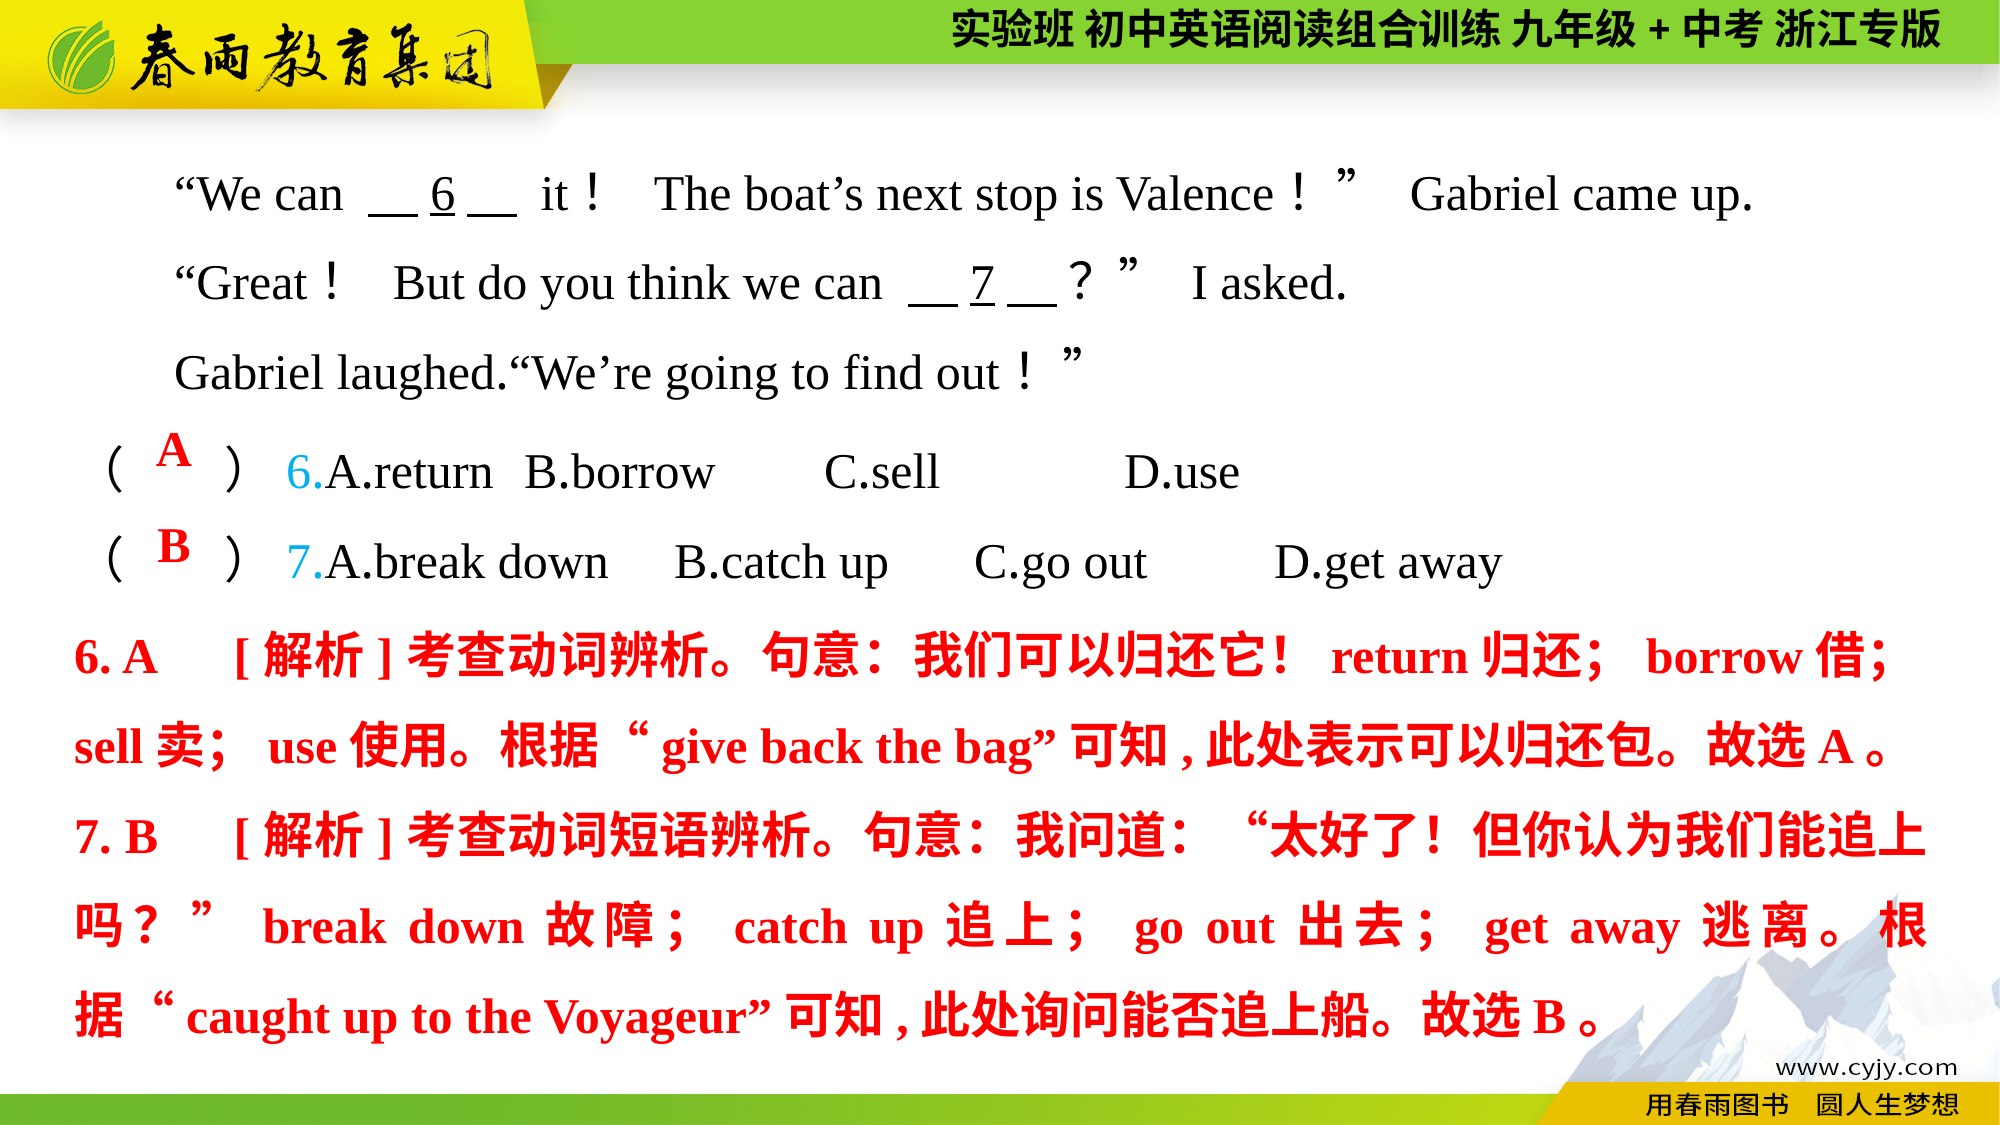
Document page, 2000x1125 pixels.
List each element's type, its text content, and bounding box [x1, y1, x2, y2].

picture [0, 0, 2000, 1125]
text_box （ ）6.A.return B.borrow C.sell D.use （ ）7.A.break down B.catch up C.go out D.get away [59, 400, 1944, 586]
list “We can 6 it！ The boat’s next stop is Valence！” Gabriel came up. “Great！ But do you think we can 7 ？” I asked. Gabriel laughed.“We’re going to find out！” [59, 122, 1944, 399]
text_box 6. A [解析]考查动词辨析。句意：我们可以归还它！return归还；borrow借；sell卖；use使用。根据“give back the bag”可知,此处表示可以归还包。故选A。 7. B [解析]考查动词短语辨析。句意：我问道：“太好了！但你认为我们能追上吗？”break down故障；catch up追上；go out出去；get away逃离。根据“caught up to the Voyageur”可知,此处询问能否追上船。故选B。 [59, 586, 1944, 1052]
text_box A [141, 408, 207, 484]
text_box B [142, 504, 206, 580]
